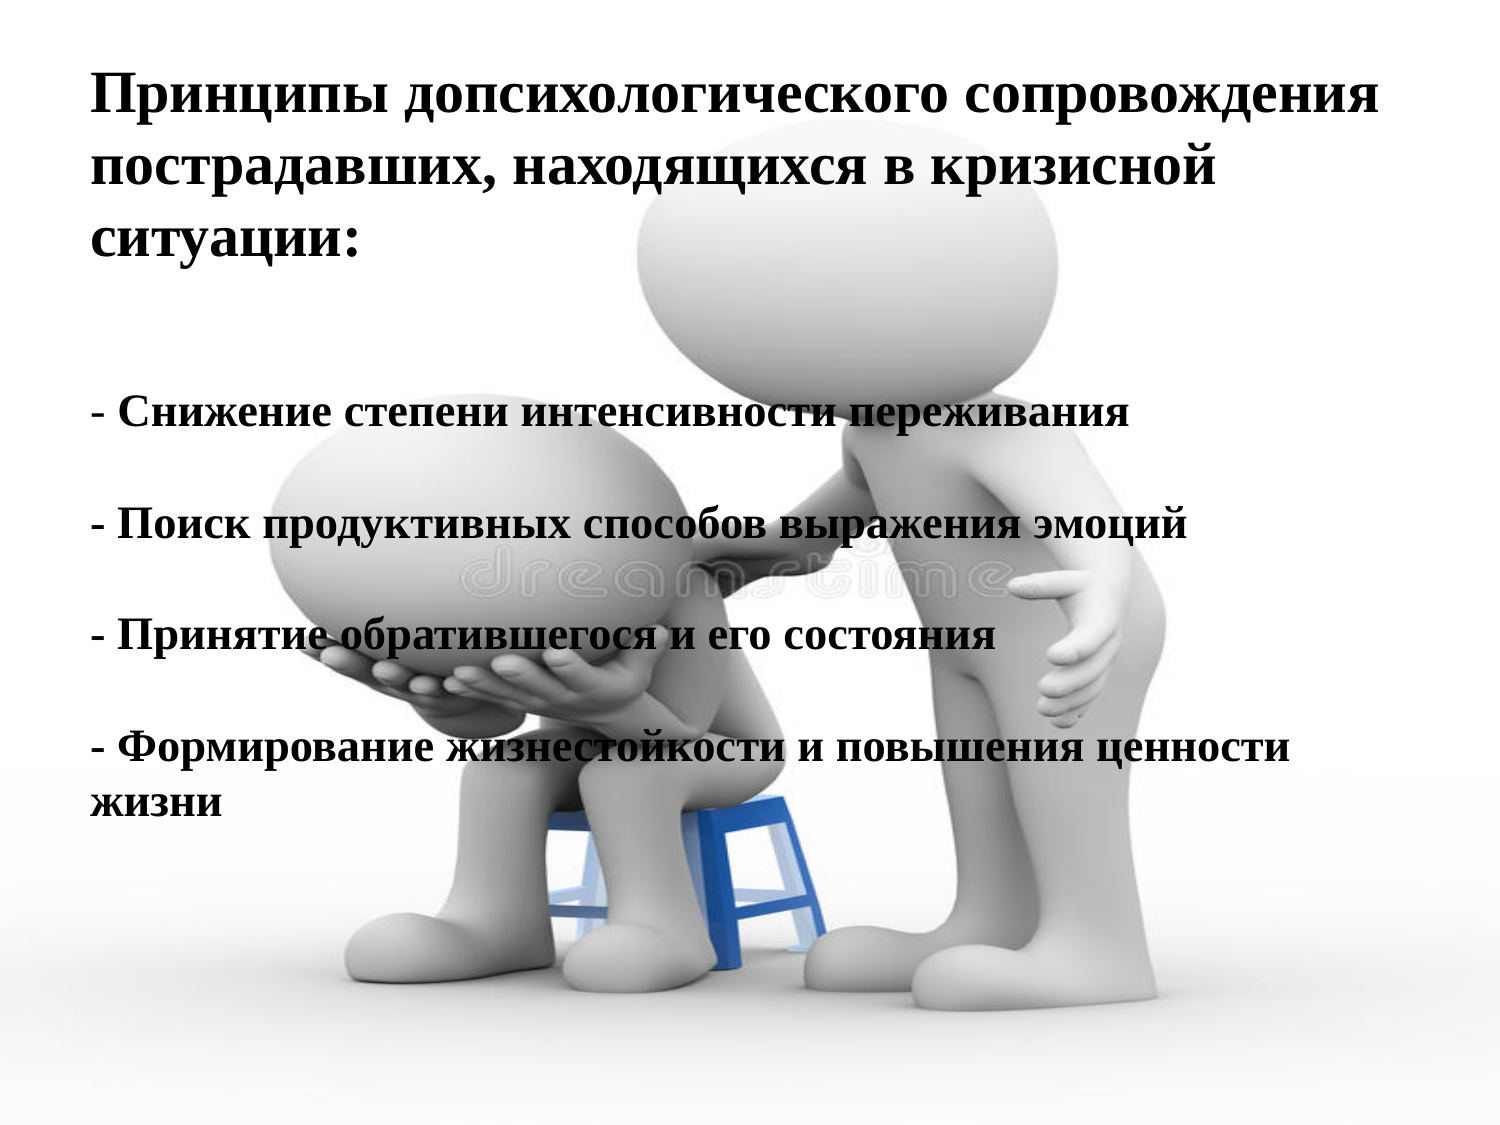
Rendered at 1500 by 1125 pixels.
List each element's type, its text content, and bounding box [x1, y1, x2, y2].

picture [0, 0, 1500, 1125]
title Принципы допсихологического сопровождения пострадавших, находящихся в кризисной ситуации: - Снижение степени интенсивности переживания - Поиск продуктивных способов выражения эмоций - Принятие обратившегося и его состояния - Формирование жизнестойкости и повышения ценности жизни [75, 45, 1425, 835]
